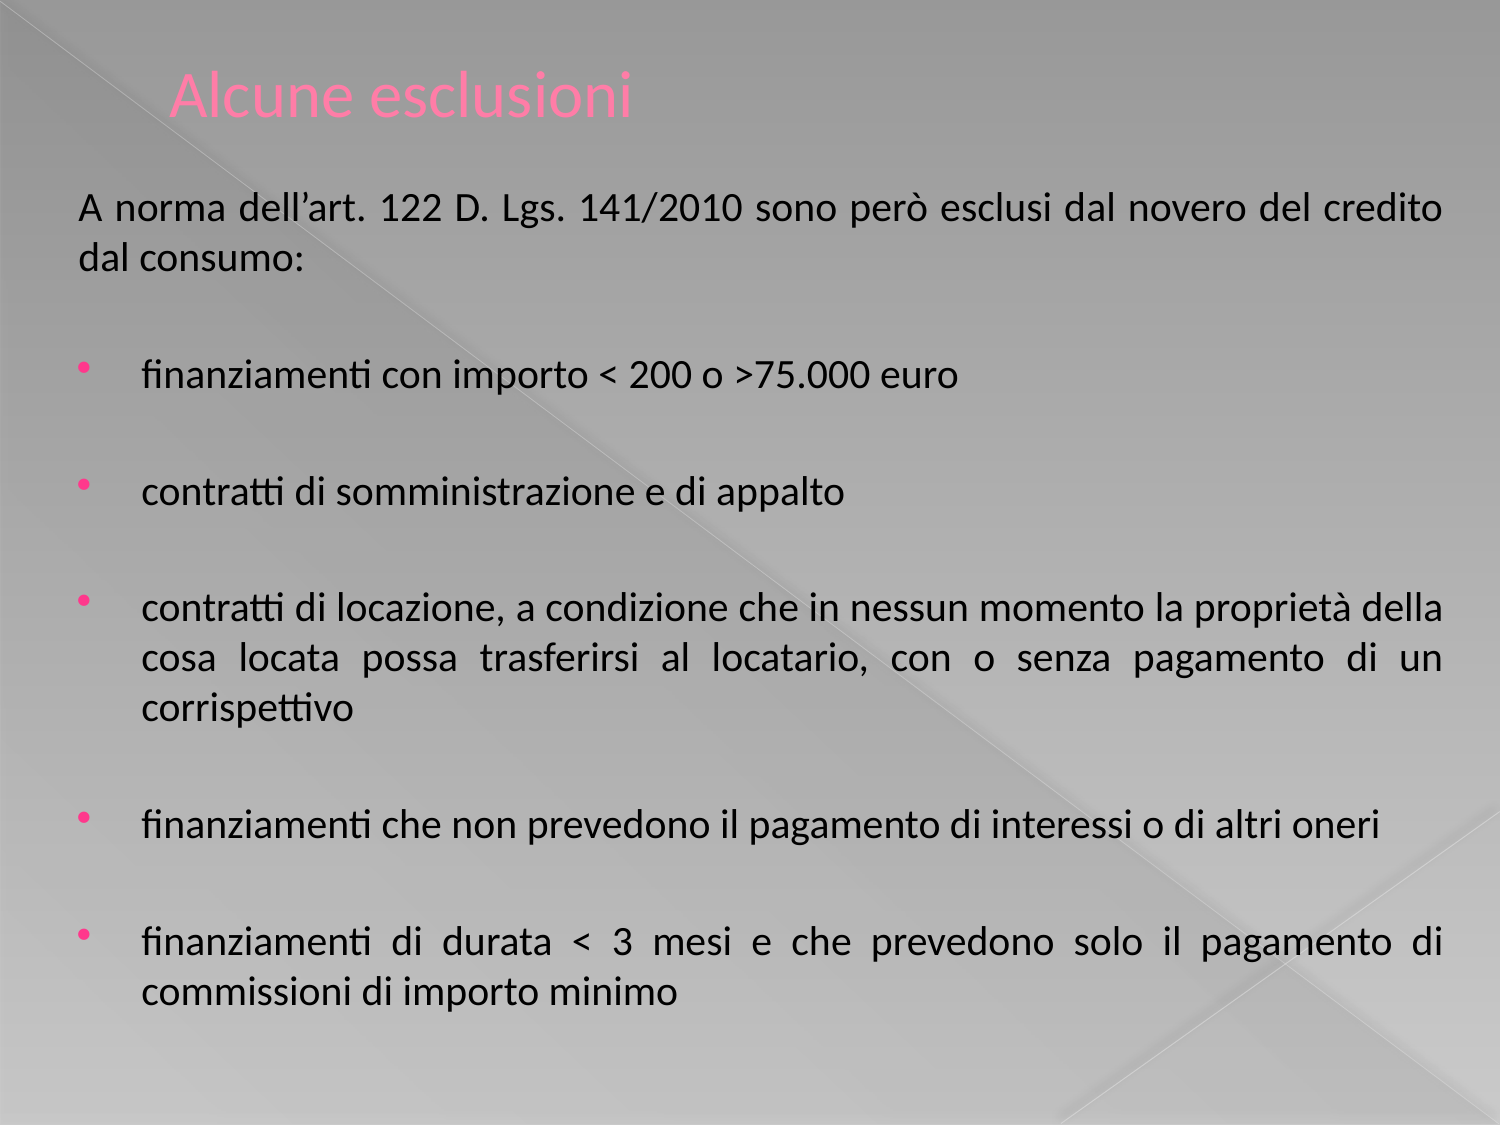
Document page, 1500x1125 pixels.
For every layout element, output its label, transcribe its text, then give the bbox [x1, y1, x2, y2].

title Alcune esclusioni [75, 43, 1425, 138]
list A norma dell’art. 122 D. Lgs. 141/2010 sono però esclusi dal novero del credito dal consumo: finanziamenti con importo < 200 o >75.000 euro contratti di somministrazione e di appalto contratti di locazione, a condizione che in nessun momento la proprietà della cosa locata possa trasferirsi al locatario, con o senza pagamento di un corrispettivo finanziamenti che non prevedono il pagamento di interessi o di altri oneri finanziamenti di durata < 3 mesi e che prevedono solo il pagamento di commissioni di importo minimo [53, 172, 1459, 1071]
